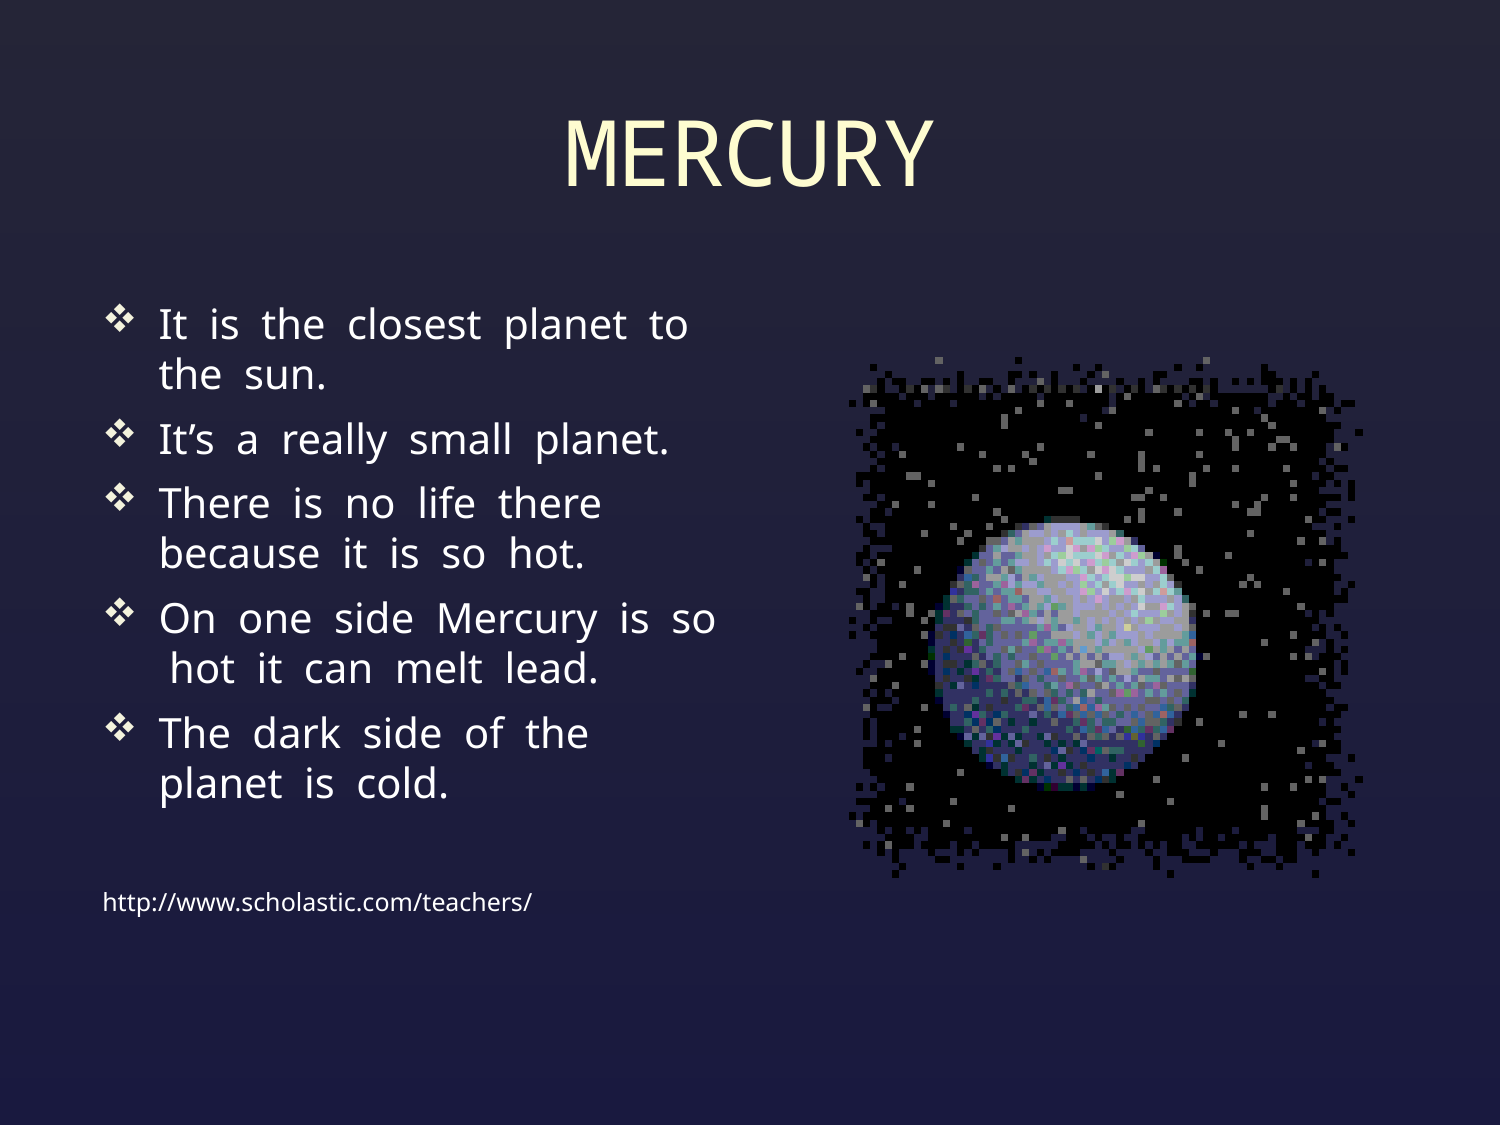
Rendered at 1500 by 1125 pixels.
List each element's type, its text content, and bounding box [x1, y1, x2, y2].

list It is the closest planet to the sun. It’s a really small planet. There is no life there because it is so hot. On one side Mercury is so hot it can melt lead. The dark side of the planet is cold. http://www.scholastic.com/teachers/ [76, 290, 739, 1033]
picture [849, 357, 1363, 879]
title MERCURY [549, 87, 1500, 238]
